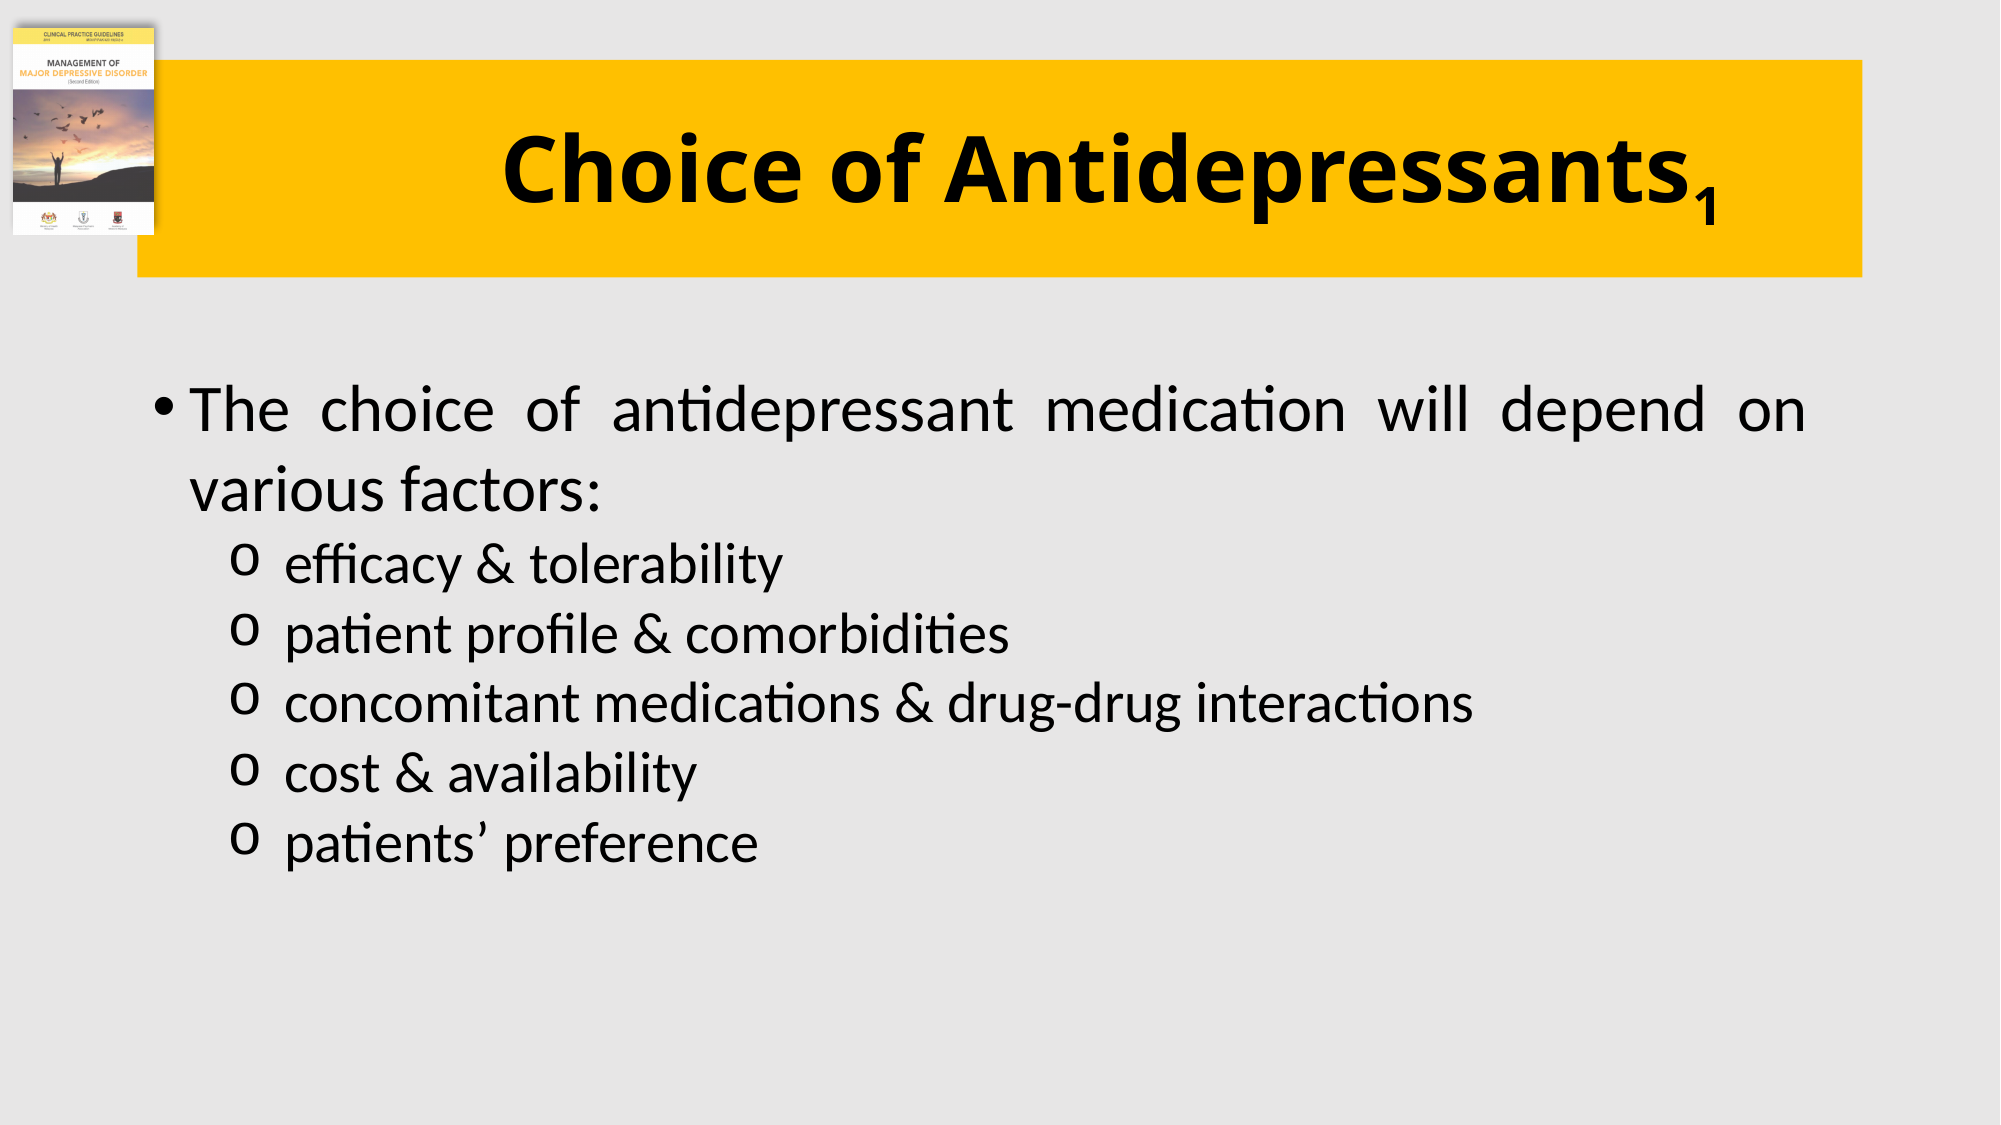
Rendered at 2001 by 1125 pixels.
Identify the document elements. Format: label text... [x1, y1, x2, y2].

title Choice of Antidepressants1 [137, 59, 1863, 277]
list The choice of antidepressant medication will depend on various factors: efficacy & tolerability patient profile & comorbidities concomitant medications & drug-drug interactions cost & availability patients’ preference [137, 277, 1863, 1053]
picture [13, 28, 154, 235]
